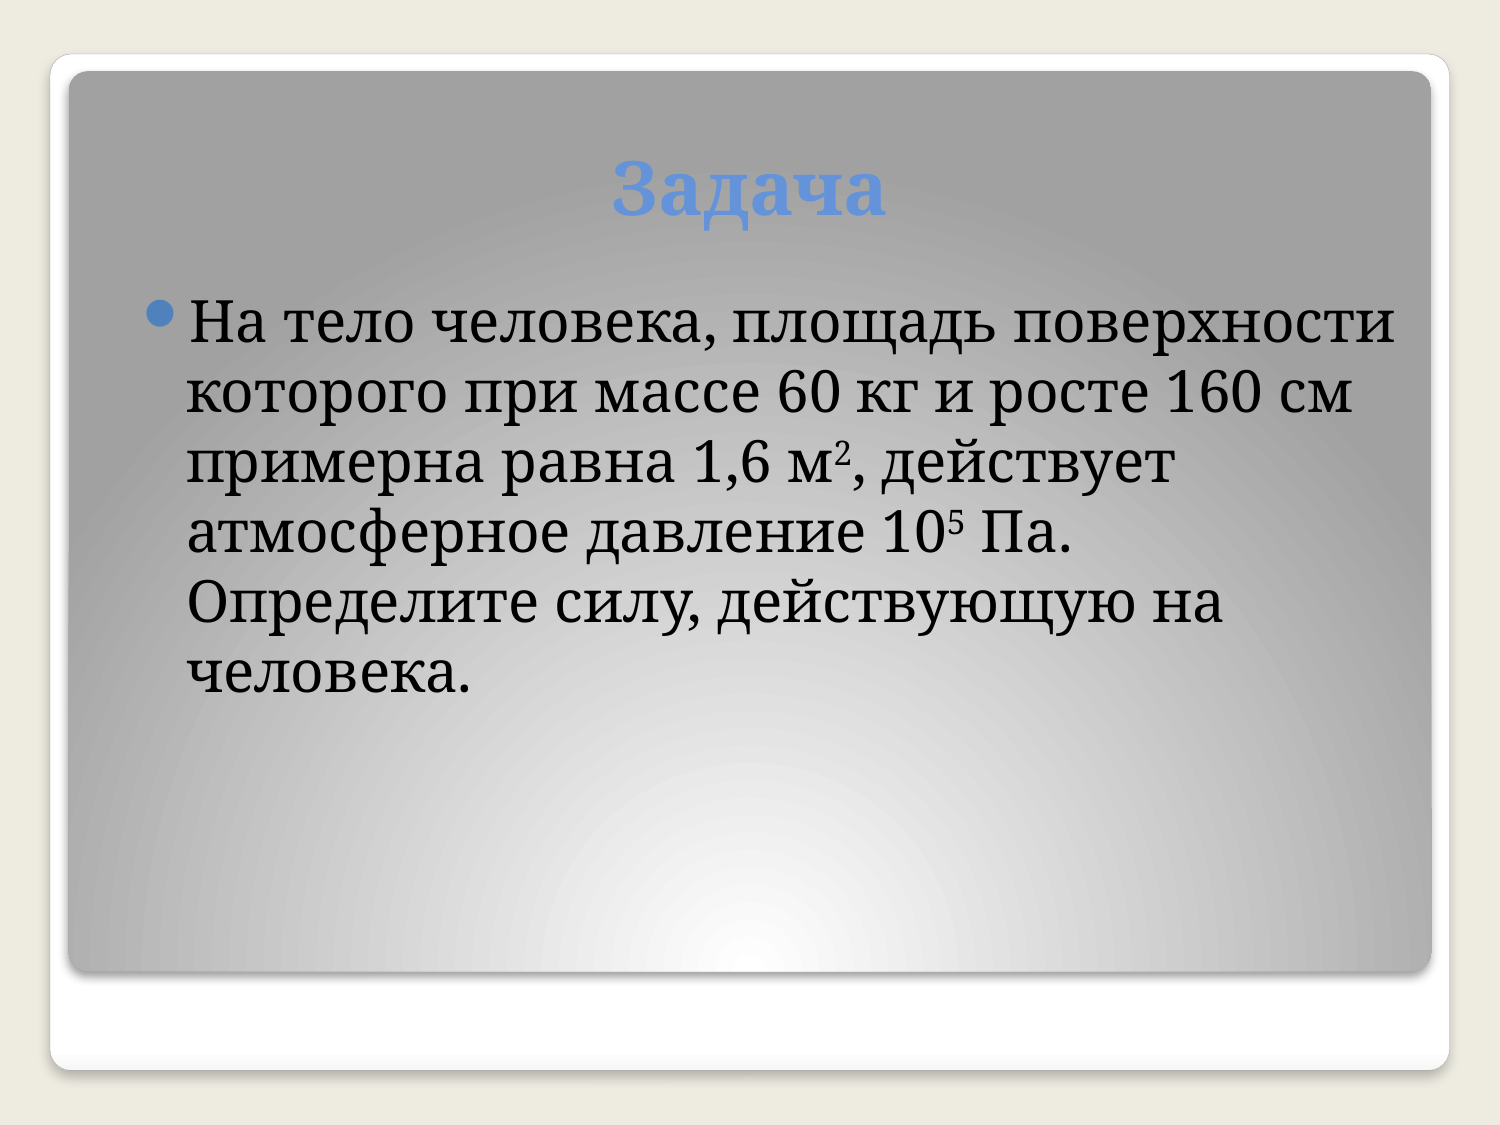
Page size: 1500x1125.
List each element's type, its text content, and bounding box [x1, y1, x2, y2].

title Задача [112, 37, 1388, 238]
list На тело человека, площадь поверхности которого при массе 60 кг и росте 160 см примерна равна 1,6 м2, действует атмосферное давление 105 Па. Определите силу, действующую на человека. [112, 269, 1418, 1000]
